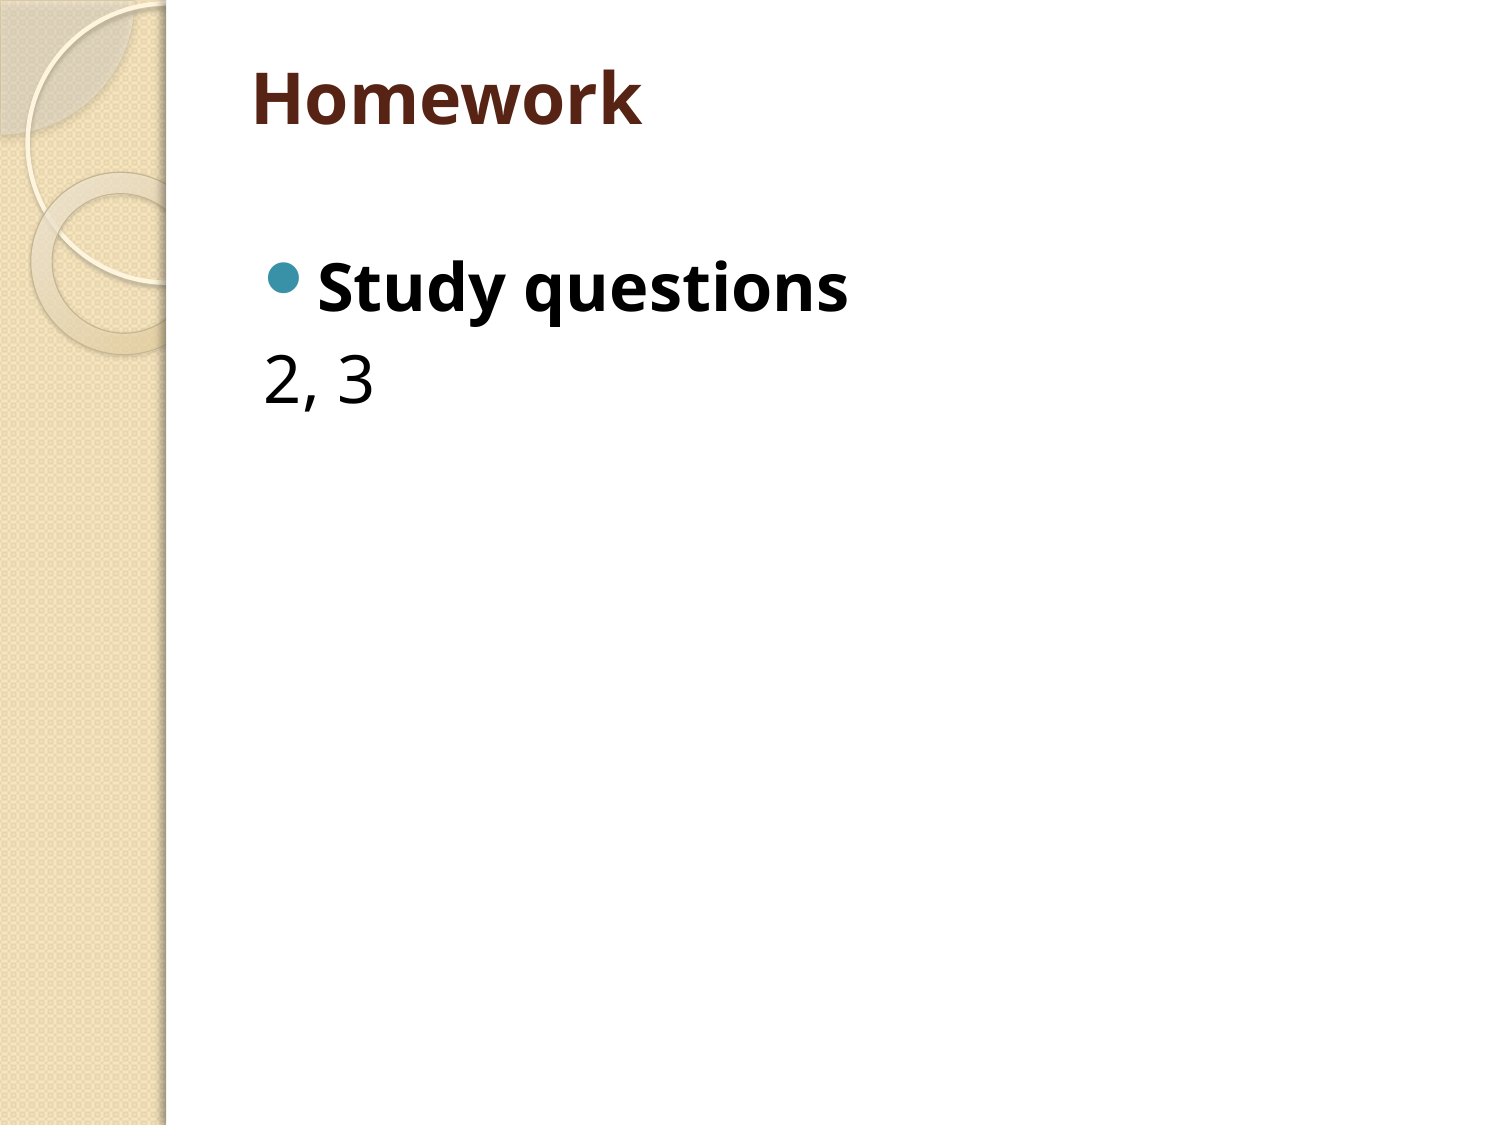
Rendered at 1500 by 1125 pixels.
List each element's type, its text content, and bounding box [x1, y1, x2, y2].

title Homework [235, 45, 1466, 233]
list Study questions 2, 3 [235, 237, 1466, 1025]
